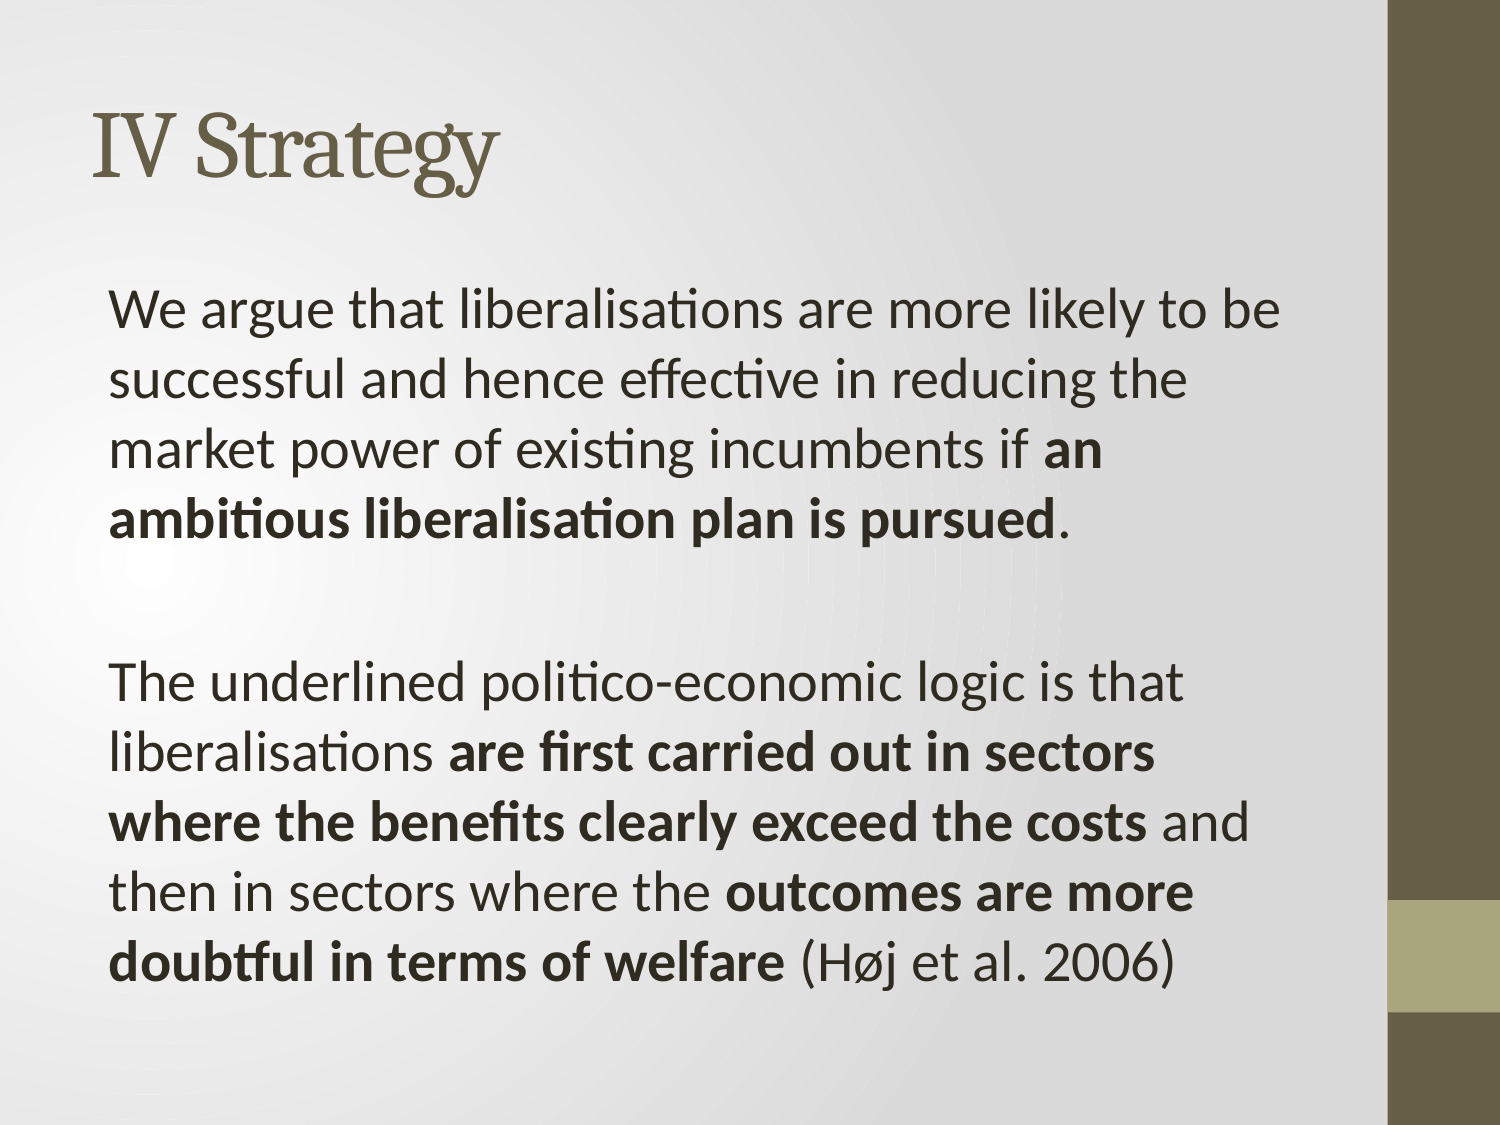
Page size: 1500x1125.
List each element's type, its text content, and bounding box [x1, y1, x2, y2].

list We argue that liberalisations are more likely to be successful and hence effective in reducing the market power of existing incumbents if an ambitious liberalisation plan is pursued. The underlined politico-economic logic is that liberalisations are first carried out in sectors where the benefits clearly exceed the costs and then in sectors where the outcomes are more doubtful in terms of welfare (Høj et al. 2006) [75, 262, 1325, 1050]
title IV Strategy [75, 45, 1325, 233]
